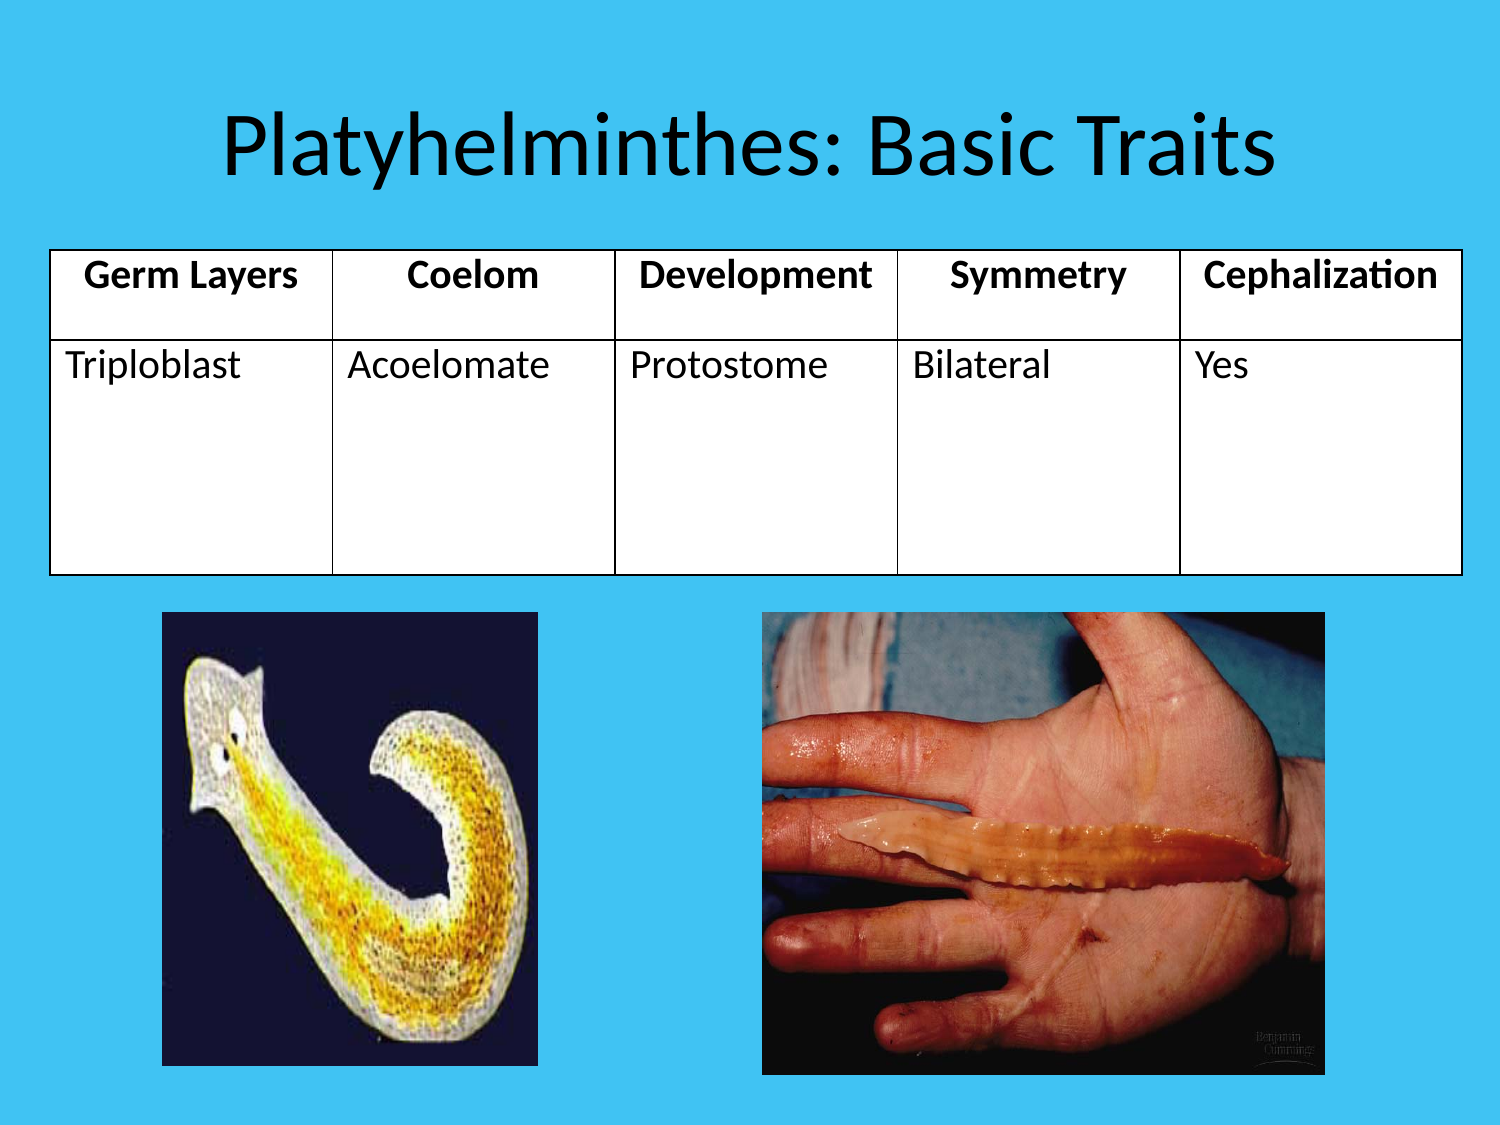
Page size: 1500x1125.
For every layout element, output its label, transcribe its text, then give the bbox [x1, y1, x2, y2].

table_header Development [616, 251, 897, 339]
table_cell Protostome [616, 341, 897, 574]
table_cell Acoelomate [333, 341, 614, 574]
table_header Symmetry [898, 251, 1179, 339]
table_header Cephalization [1181, 251, 1461, 339]
table_header Coelom [333, 251, 614, 339]
picture [762, 612, 1326, 1076]
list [162, 612, 538, 1066]
table_cell Bilateral [898, 341, 1179, 574]
table_cell Triploblast [51, 341, 332, 574]
title Platyhelminthes: Basic Traits [75, 45, 1425, 233]
table_header Germ Layers [51, 251, 332, 339]
table_cell Yes [1181, 341, 1461, 574]
